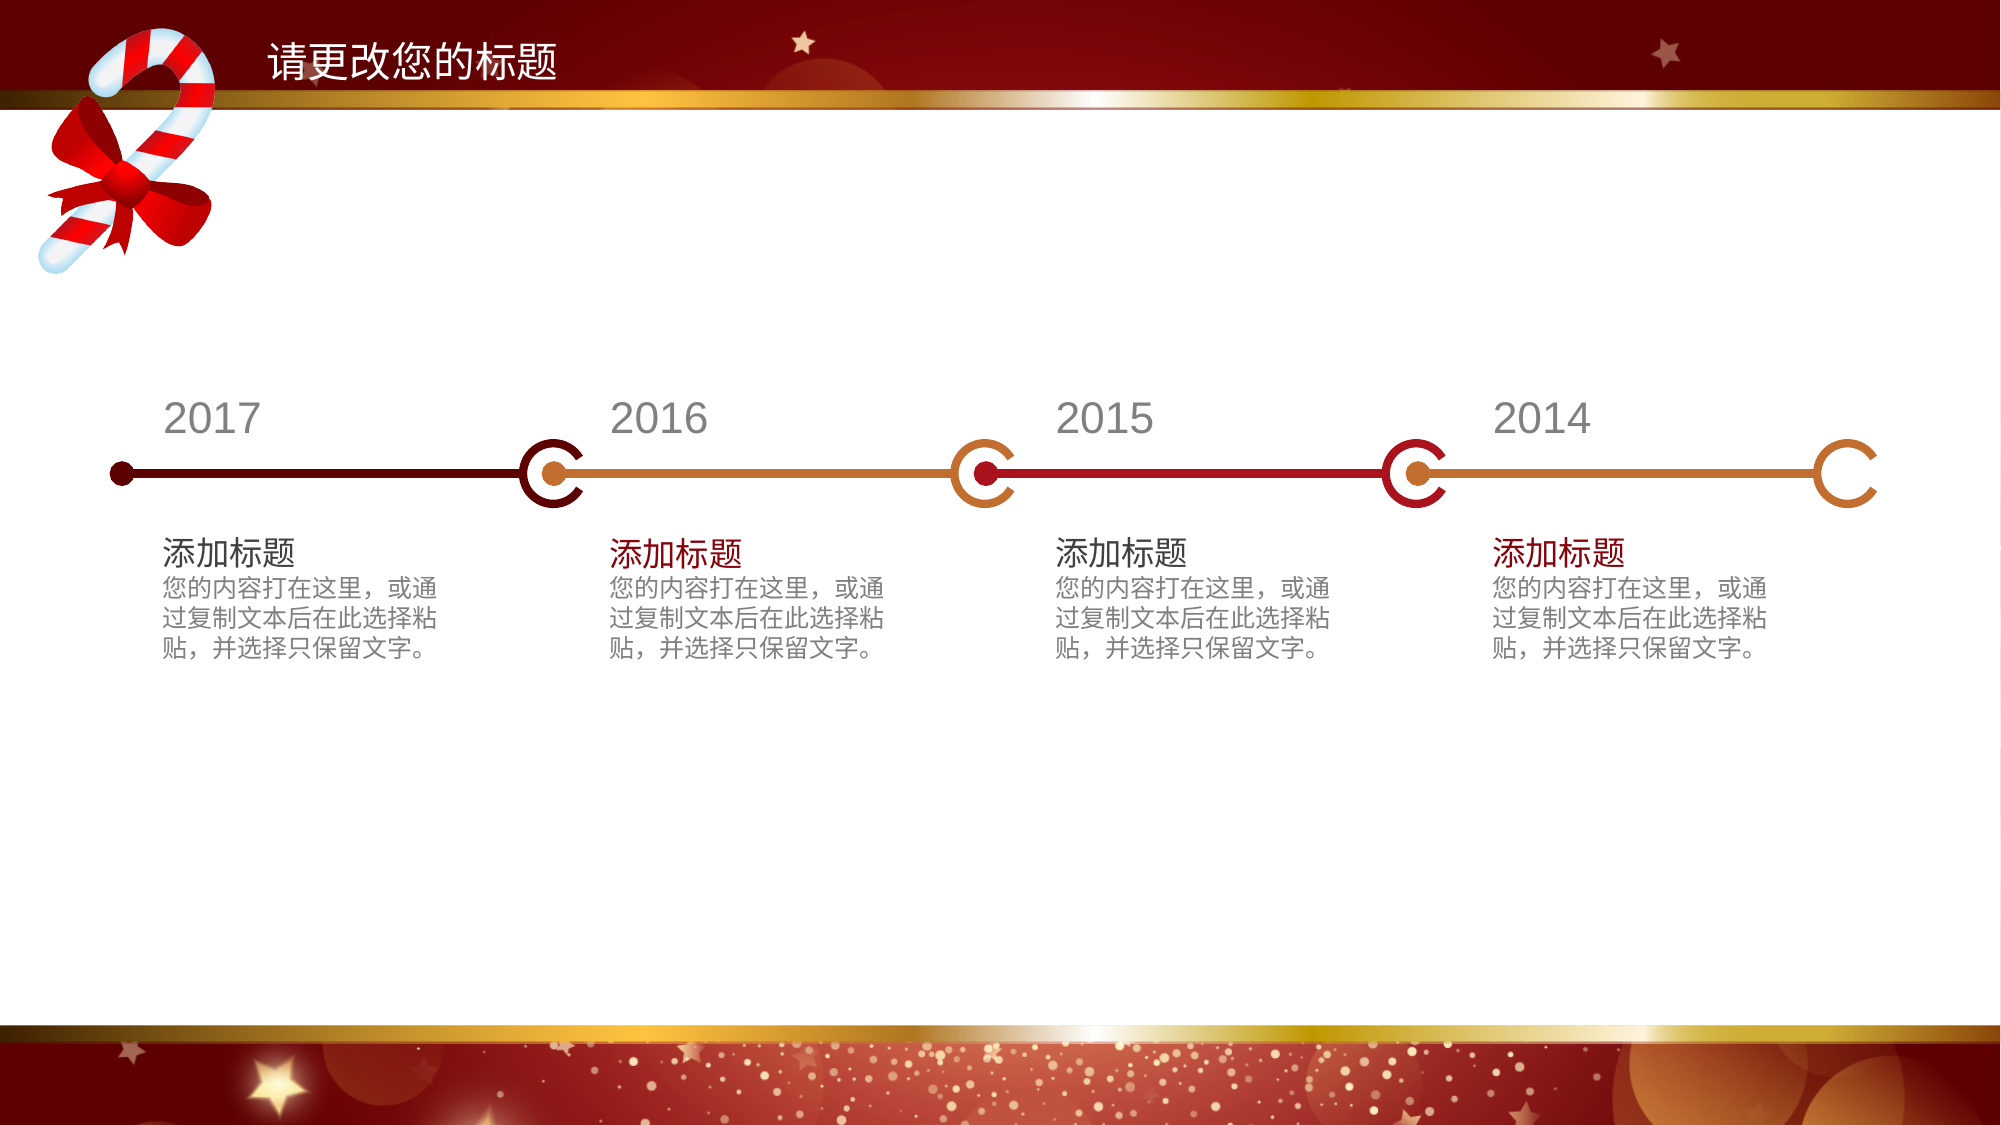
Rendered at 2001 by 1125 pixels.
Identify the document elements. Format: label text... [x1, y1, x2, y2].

picture [0, 1026, 2001, 1125]
text_box [953, 442, 1012, 505]
text_box 2014 [1477, 381, 1608, 450]
text_box [1384, 442, 1444, 505]
text_box 2015 [1040, 381, 1170, 450]
text_box [1816, 442, 1875, 505]
text_box 添加标题 您的内容打在这里，或通过复制文本后在此选择粘贴，并选择只保留文字。 [1040, 525, 1355, 670]
picture [0, 0, 2001, 274]
text_box 2017 [148, 381, 278, 450]
text_box [521, 442, 581, 505]
text_box 请更改您的标题 [251, 28, 729, 94]
text_box 添加标题 您的内容打在这里，或通过复制文本后在此选择粘贴，并选择只保留文字。 [594, 525, 909, 670]
text_box 添加标题 您的内容打在这里，或通过复制文本后在此选择粘贴，并选择只保留文字。 [1477, 525, 1793, 670]
text_box 2016 [594, 381, 724, 450]
text_box 添加标题 您的内容打在这里，或通过复制文本后在此选择粘贴，并选择只保留文字。 [147, 525, 463, 670]
